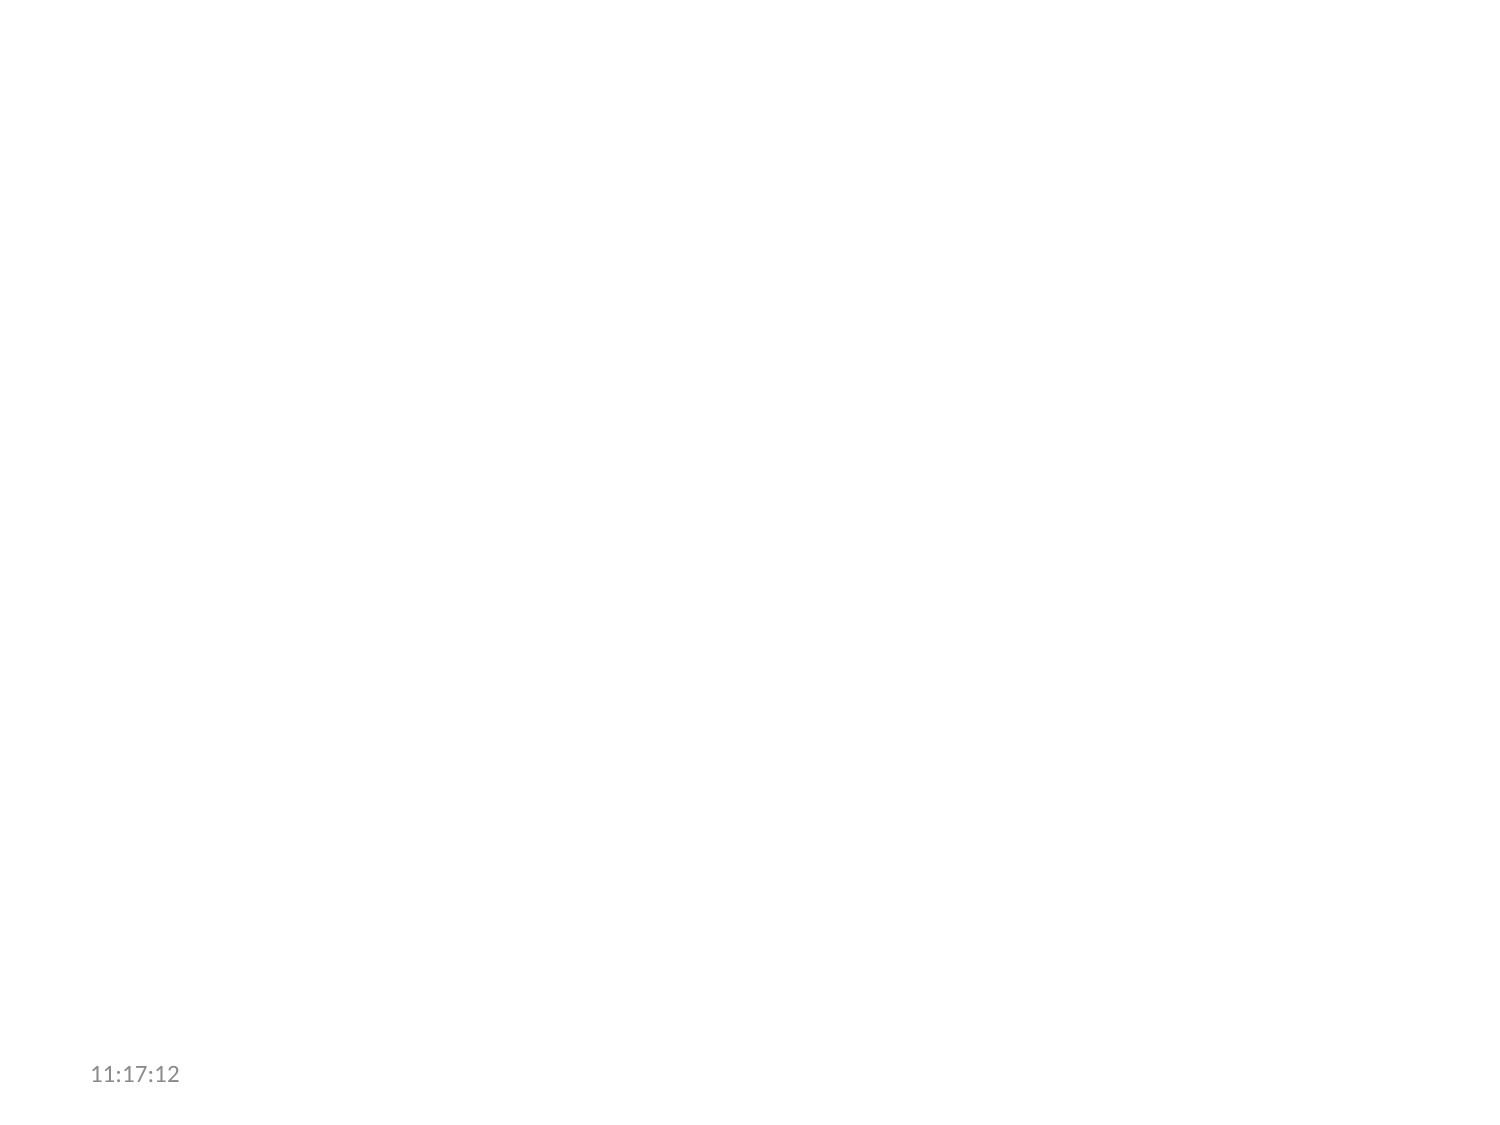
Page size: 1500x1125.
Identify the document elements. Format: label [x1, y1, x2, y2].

slide_number [75, 1042, 425, 1103]
